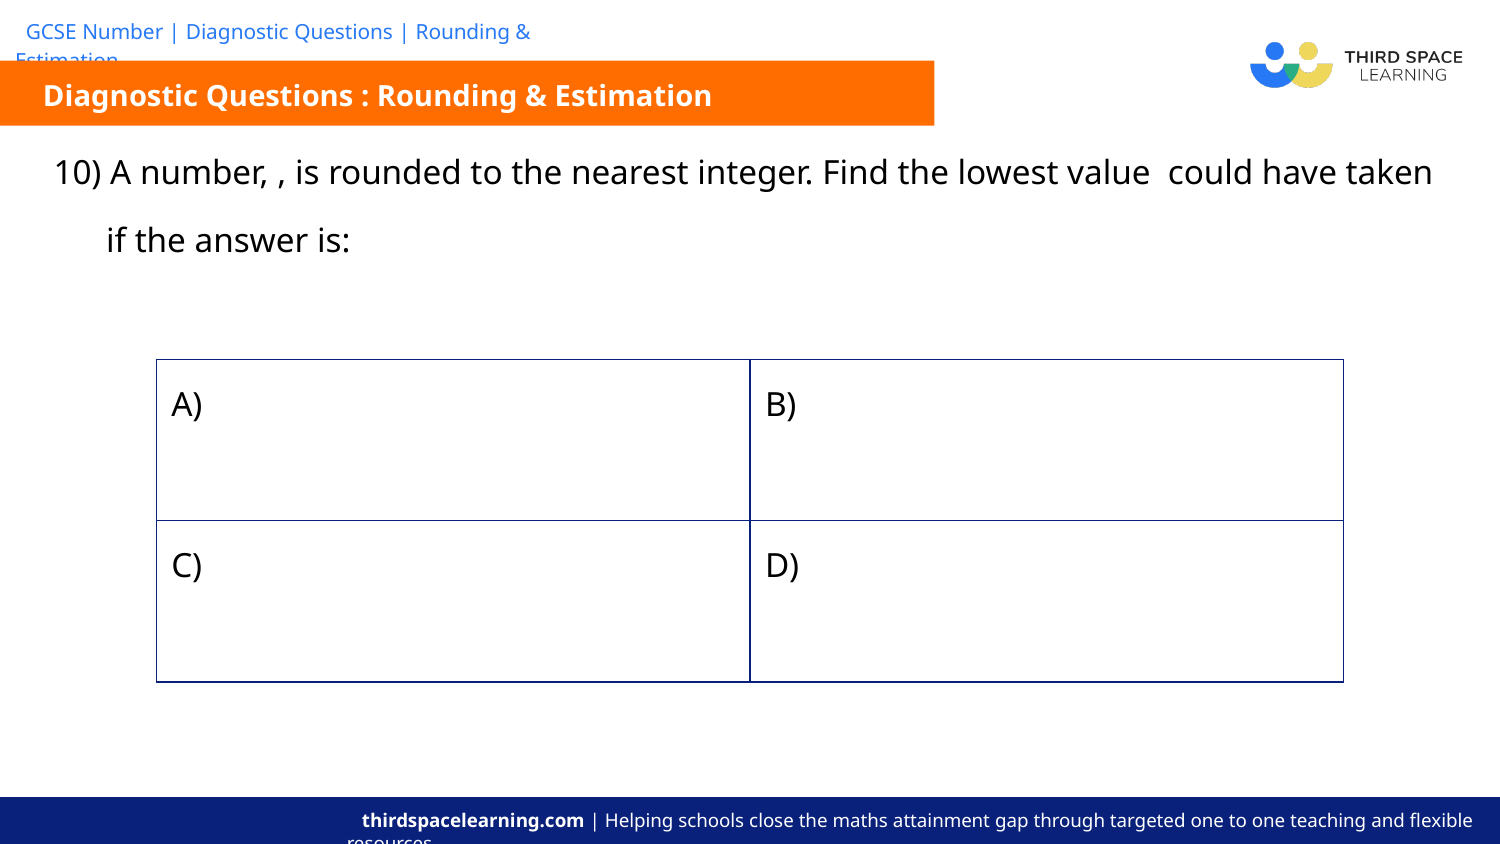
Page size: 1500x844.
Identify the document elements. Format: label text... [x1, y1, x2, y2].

text_box Diagnostic Questions : Rounding & Estimation [27, 61, 828, 127]
picture [1250, 33, 1465, 99]
